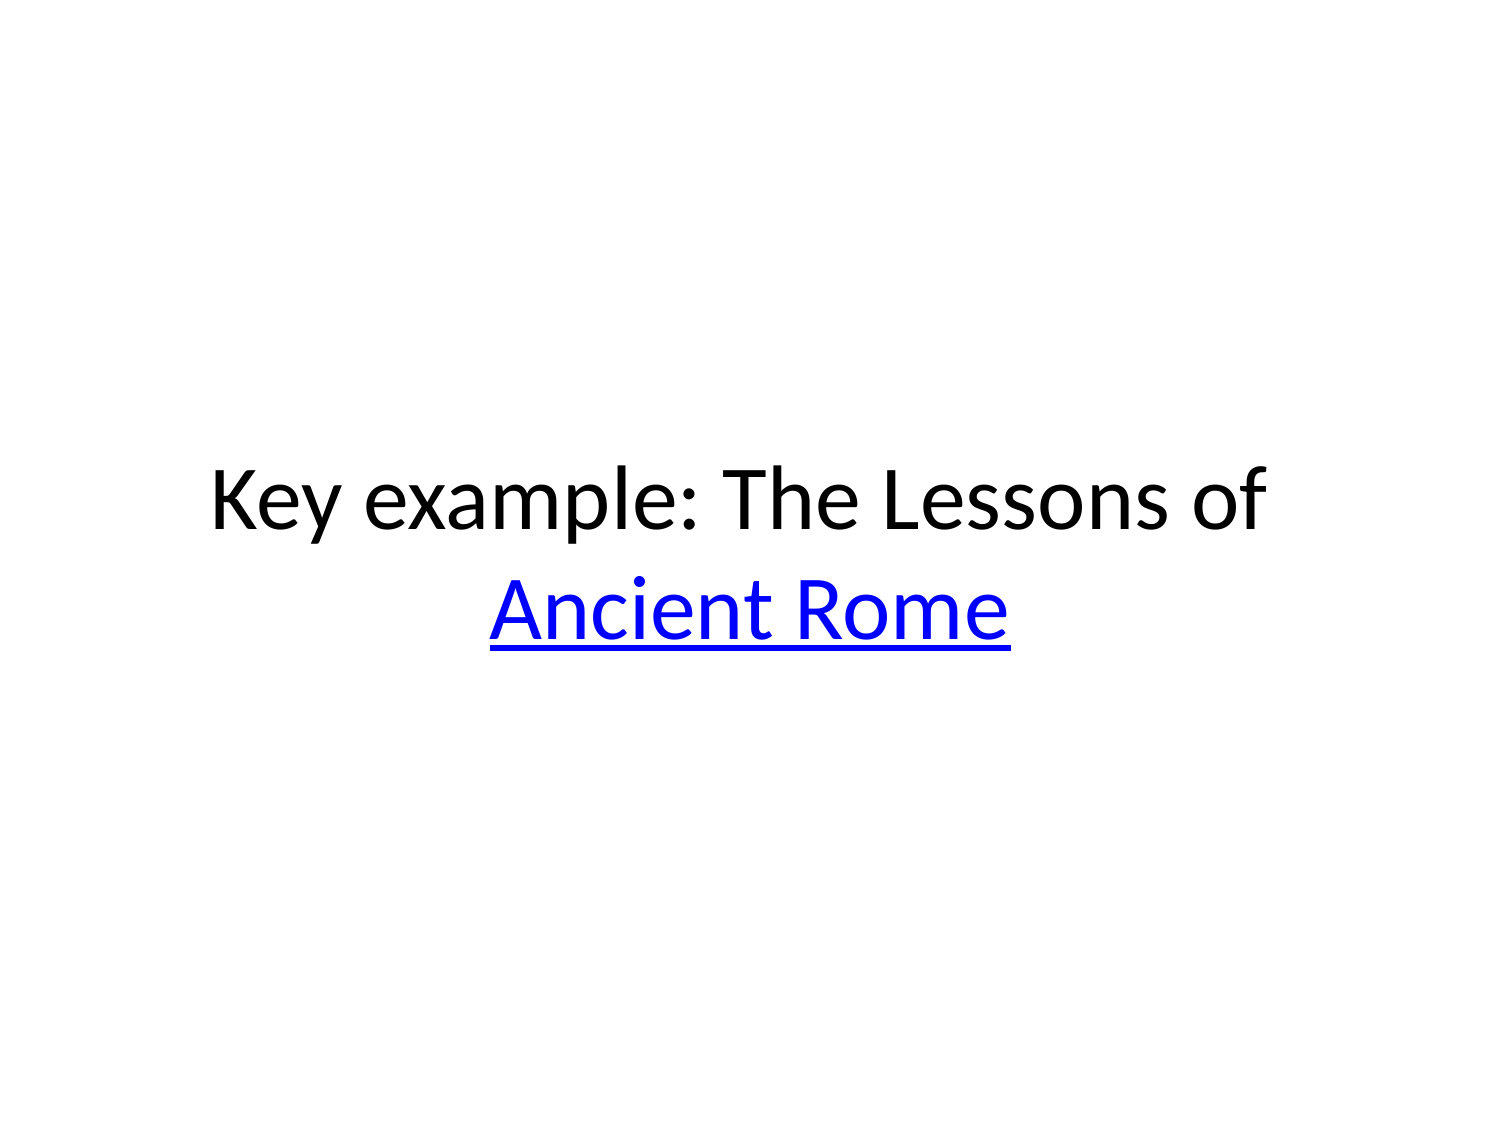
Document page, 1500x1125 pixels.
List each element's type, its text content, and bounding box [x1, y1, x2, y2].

title Key example: The Lessons of Ancient Rome [74, 44, 1426, 1051]
